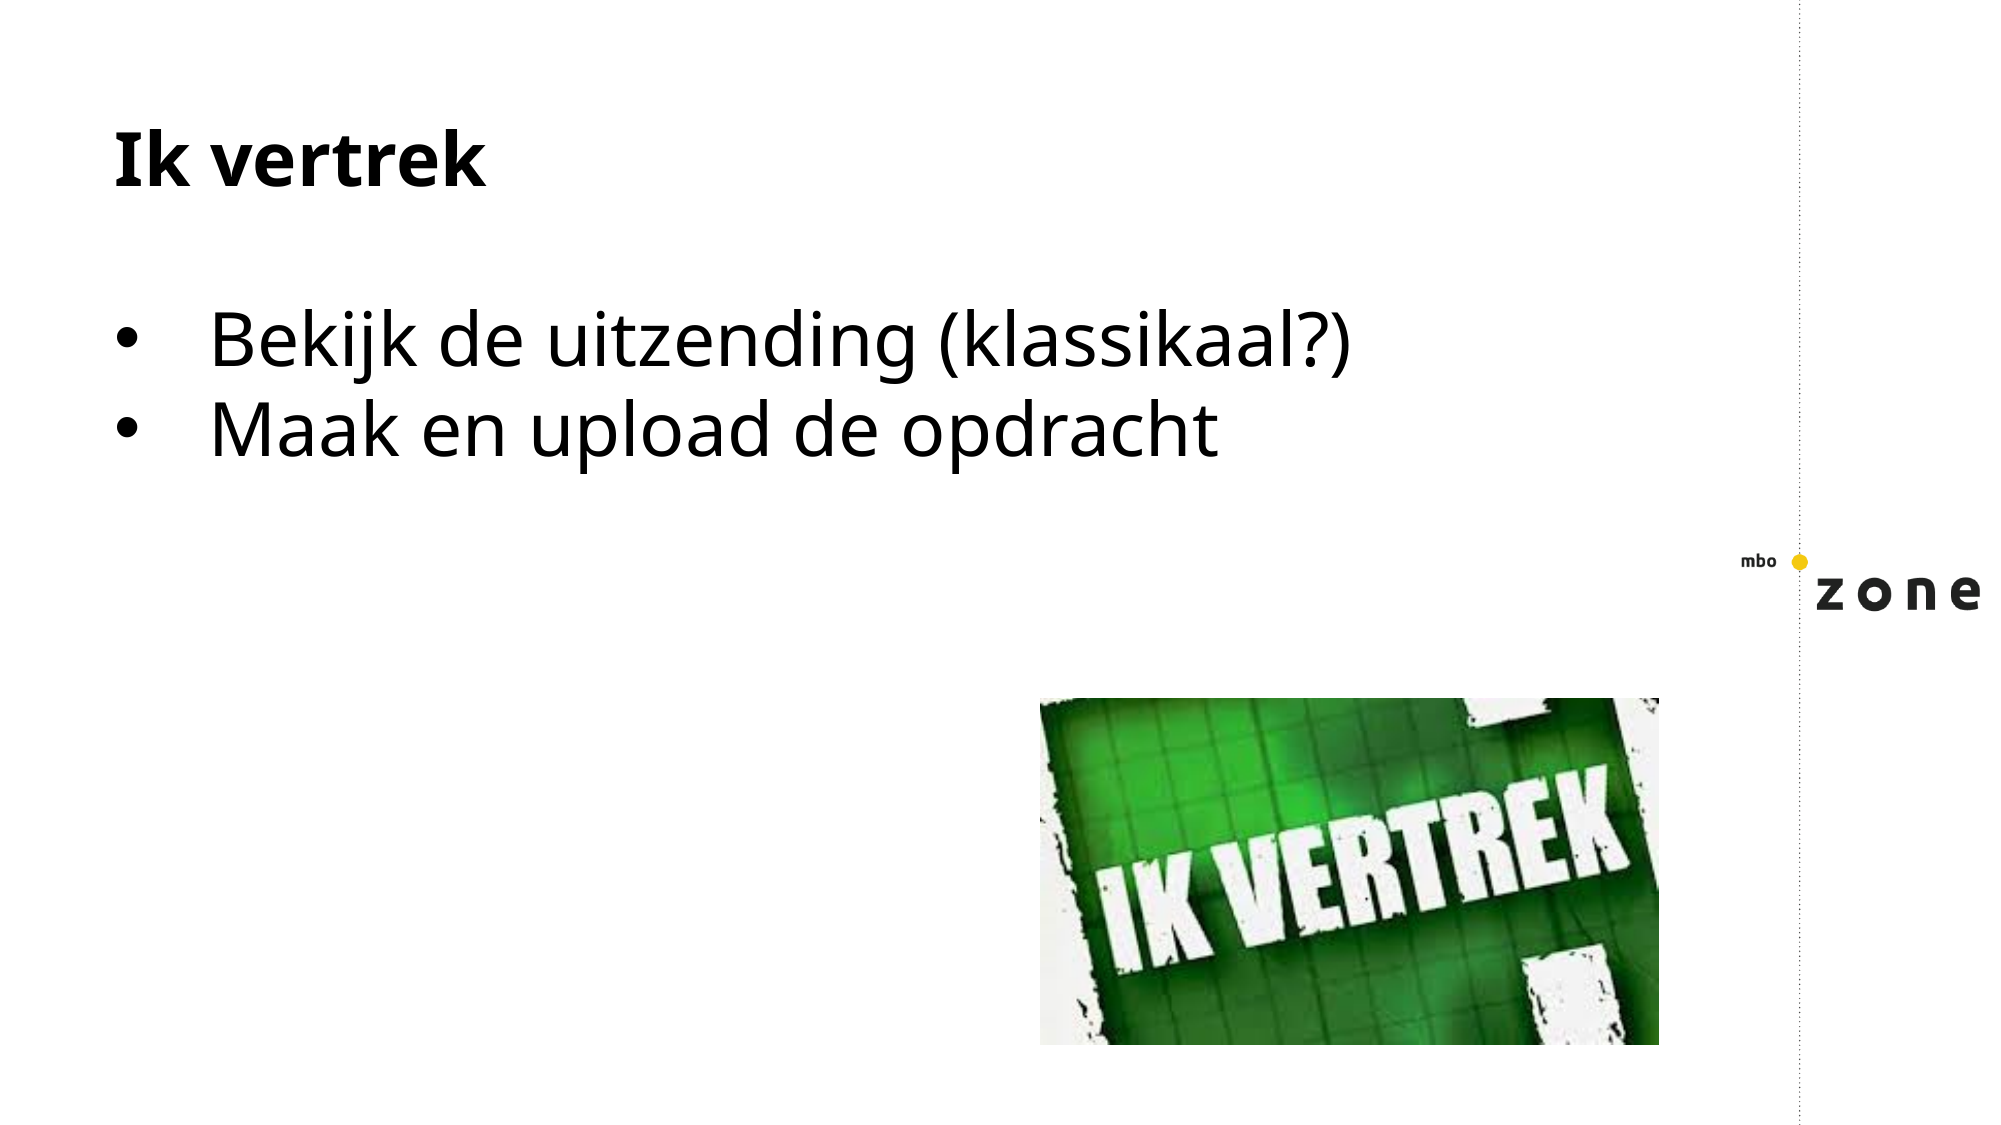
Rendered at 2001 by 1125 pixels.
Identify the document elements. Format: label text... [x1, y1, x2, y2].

text_box Ik vertrek Bekijk de uitzending (klassikaal?) Maak en upload de opdracht [99, 104, 1458, 776]
picture [1040, 0, 2001, 1125]
